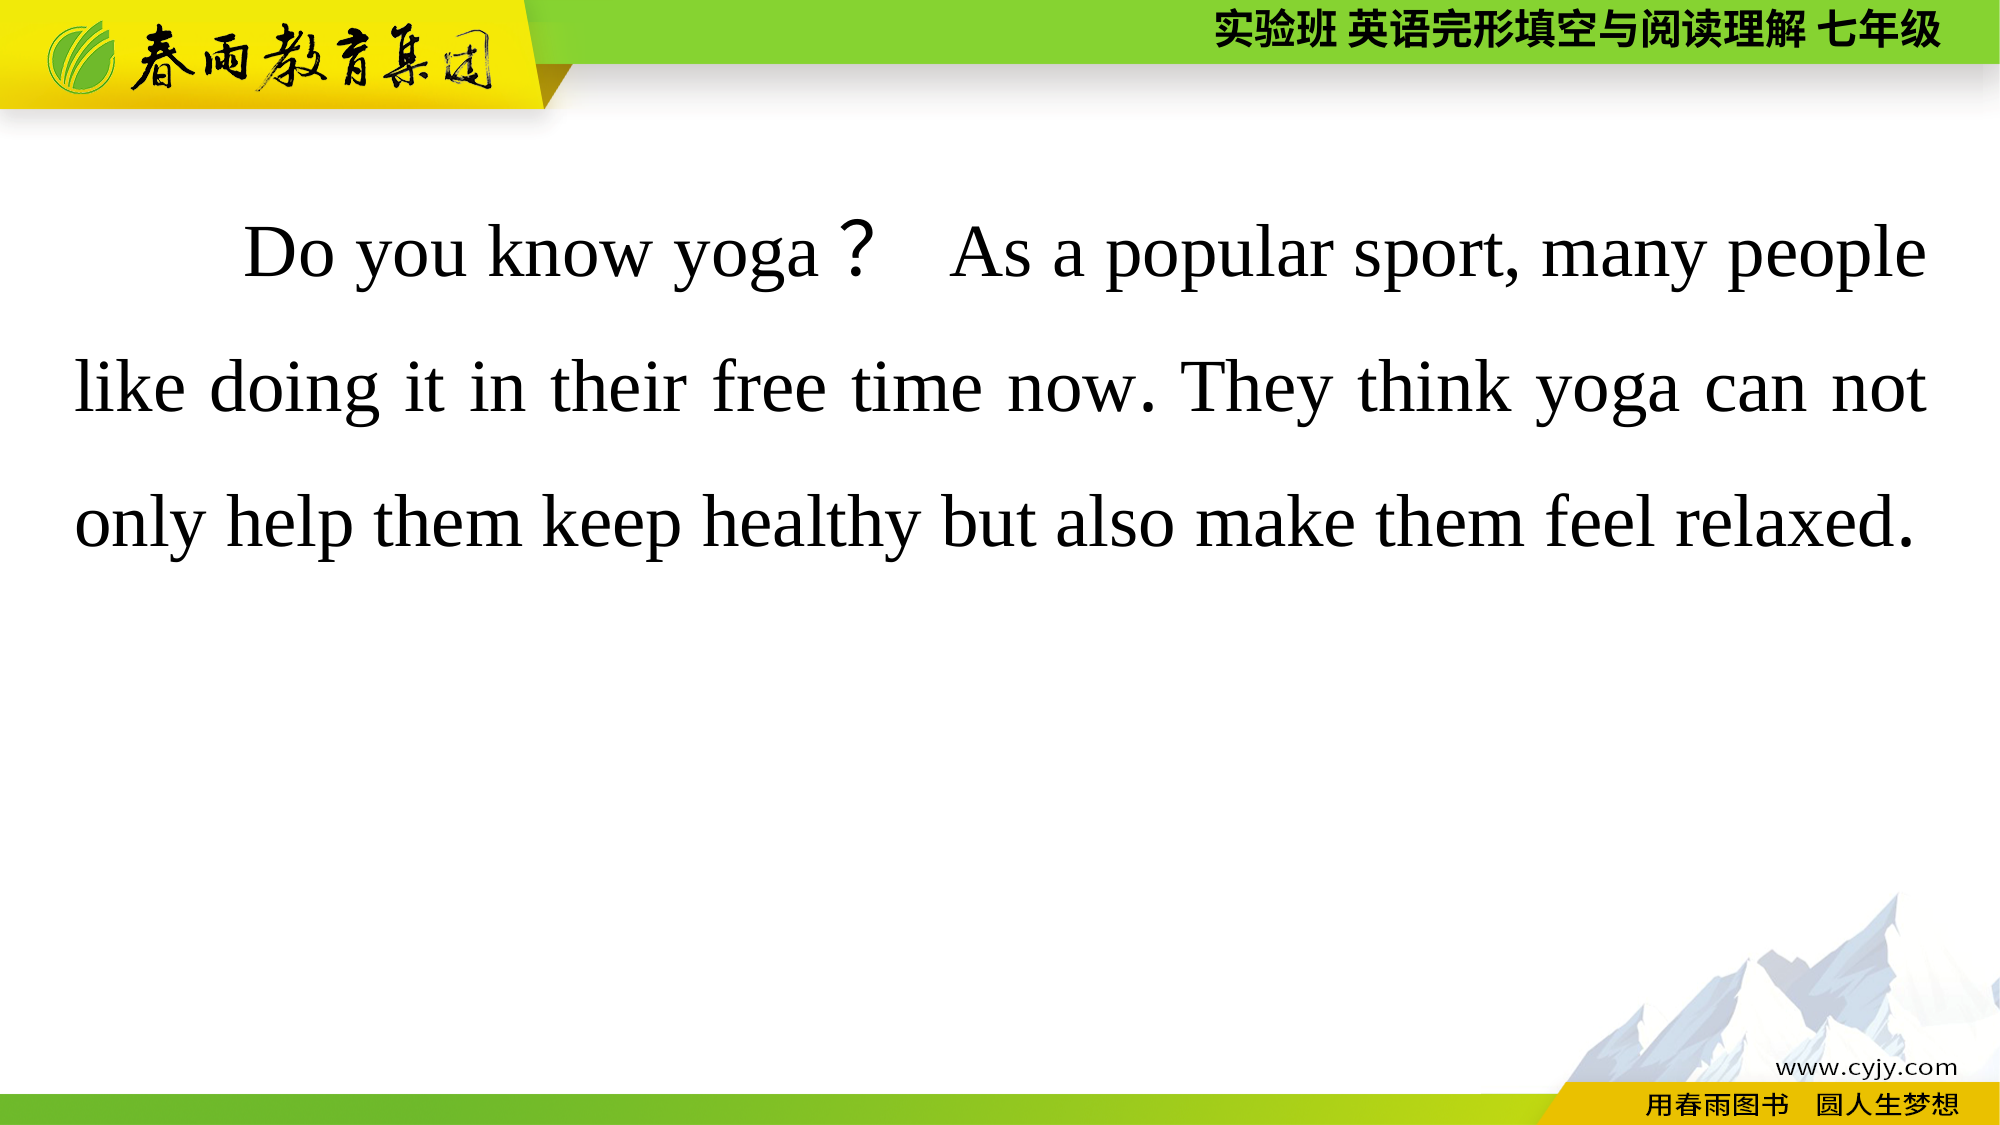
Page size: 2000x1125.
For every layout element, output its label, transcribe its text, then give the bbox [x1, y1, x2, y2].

text_box Do you know yoga？ As a popular sport, many people like doing it in their free time now. They think yoga can not only help them keep healthy but also make them feel relaxed. [59, 148, 1944, 569]
picture [0, 0, 2000, 1125]
